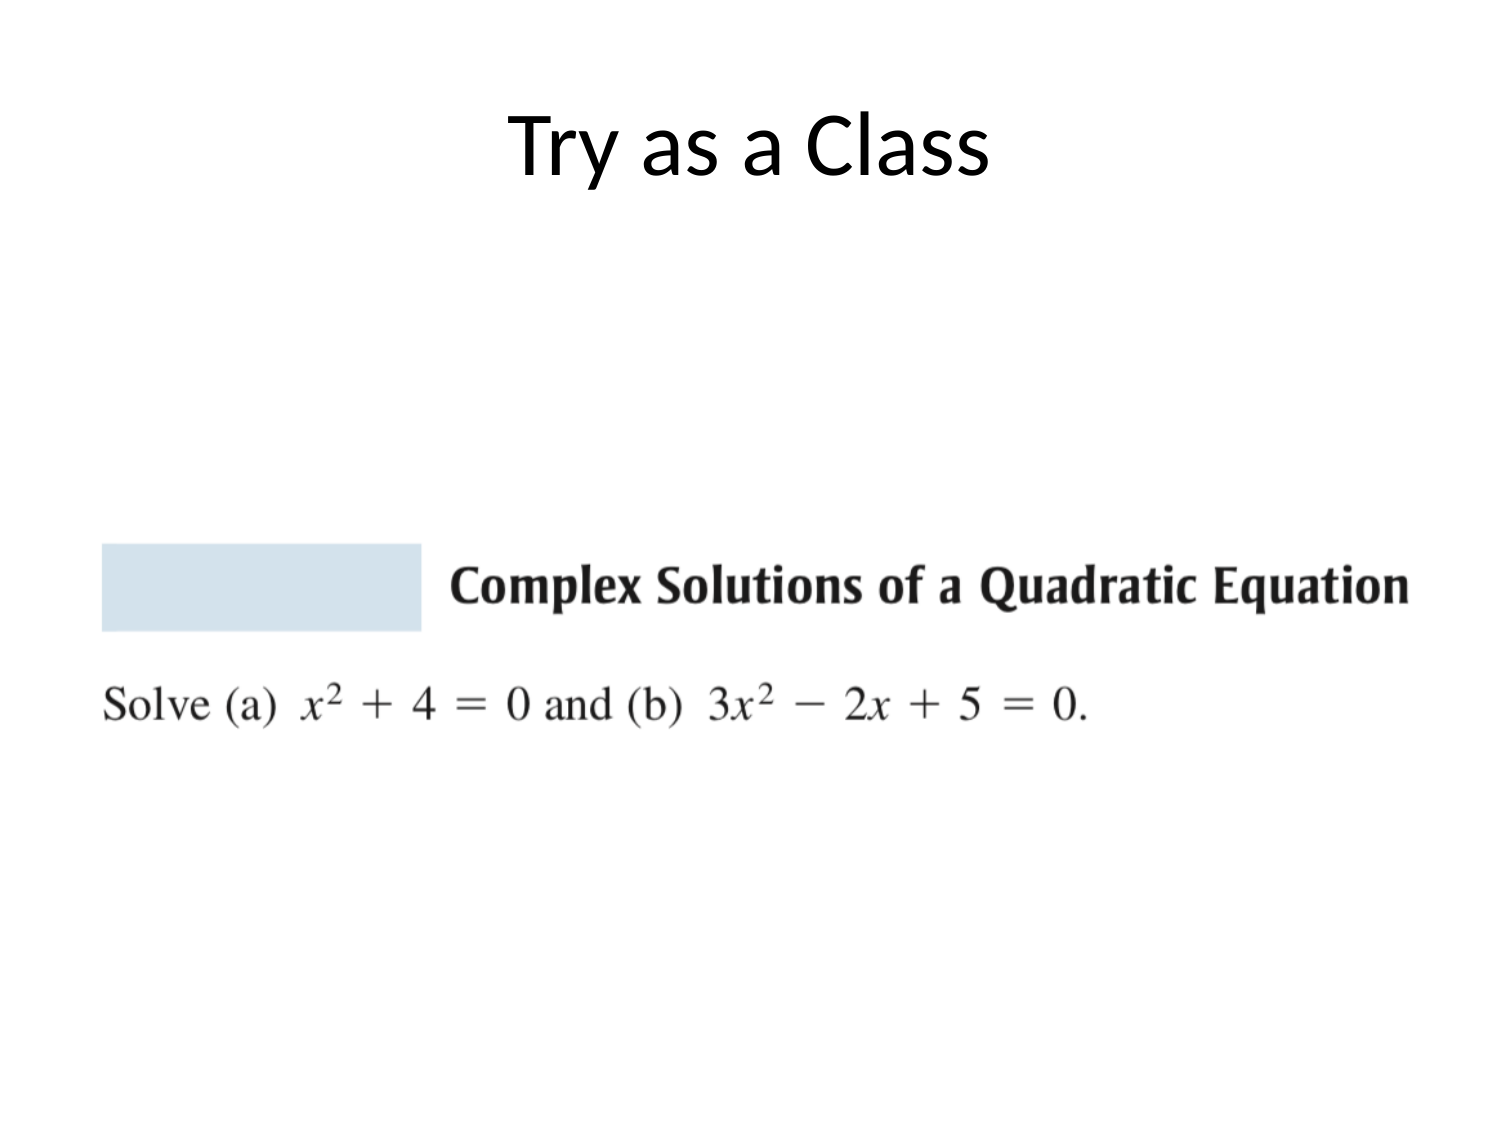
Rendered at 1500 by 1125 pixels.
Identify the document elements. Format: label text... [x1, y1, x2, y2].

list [74, 262, 1426, 1006]
title Try as a Class [75, 45, 1425, 233]
